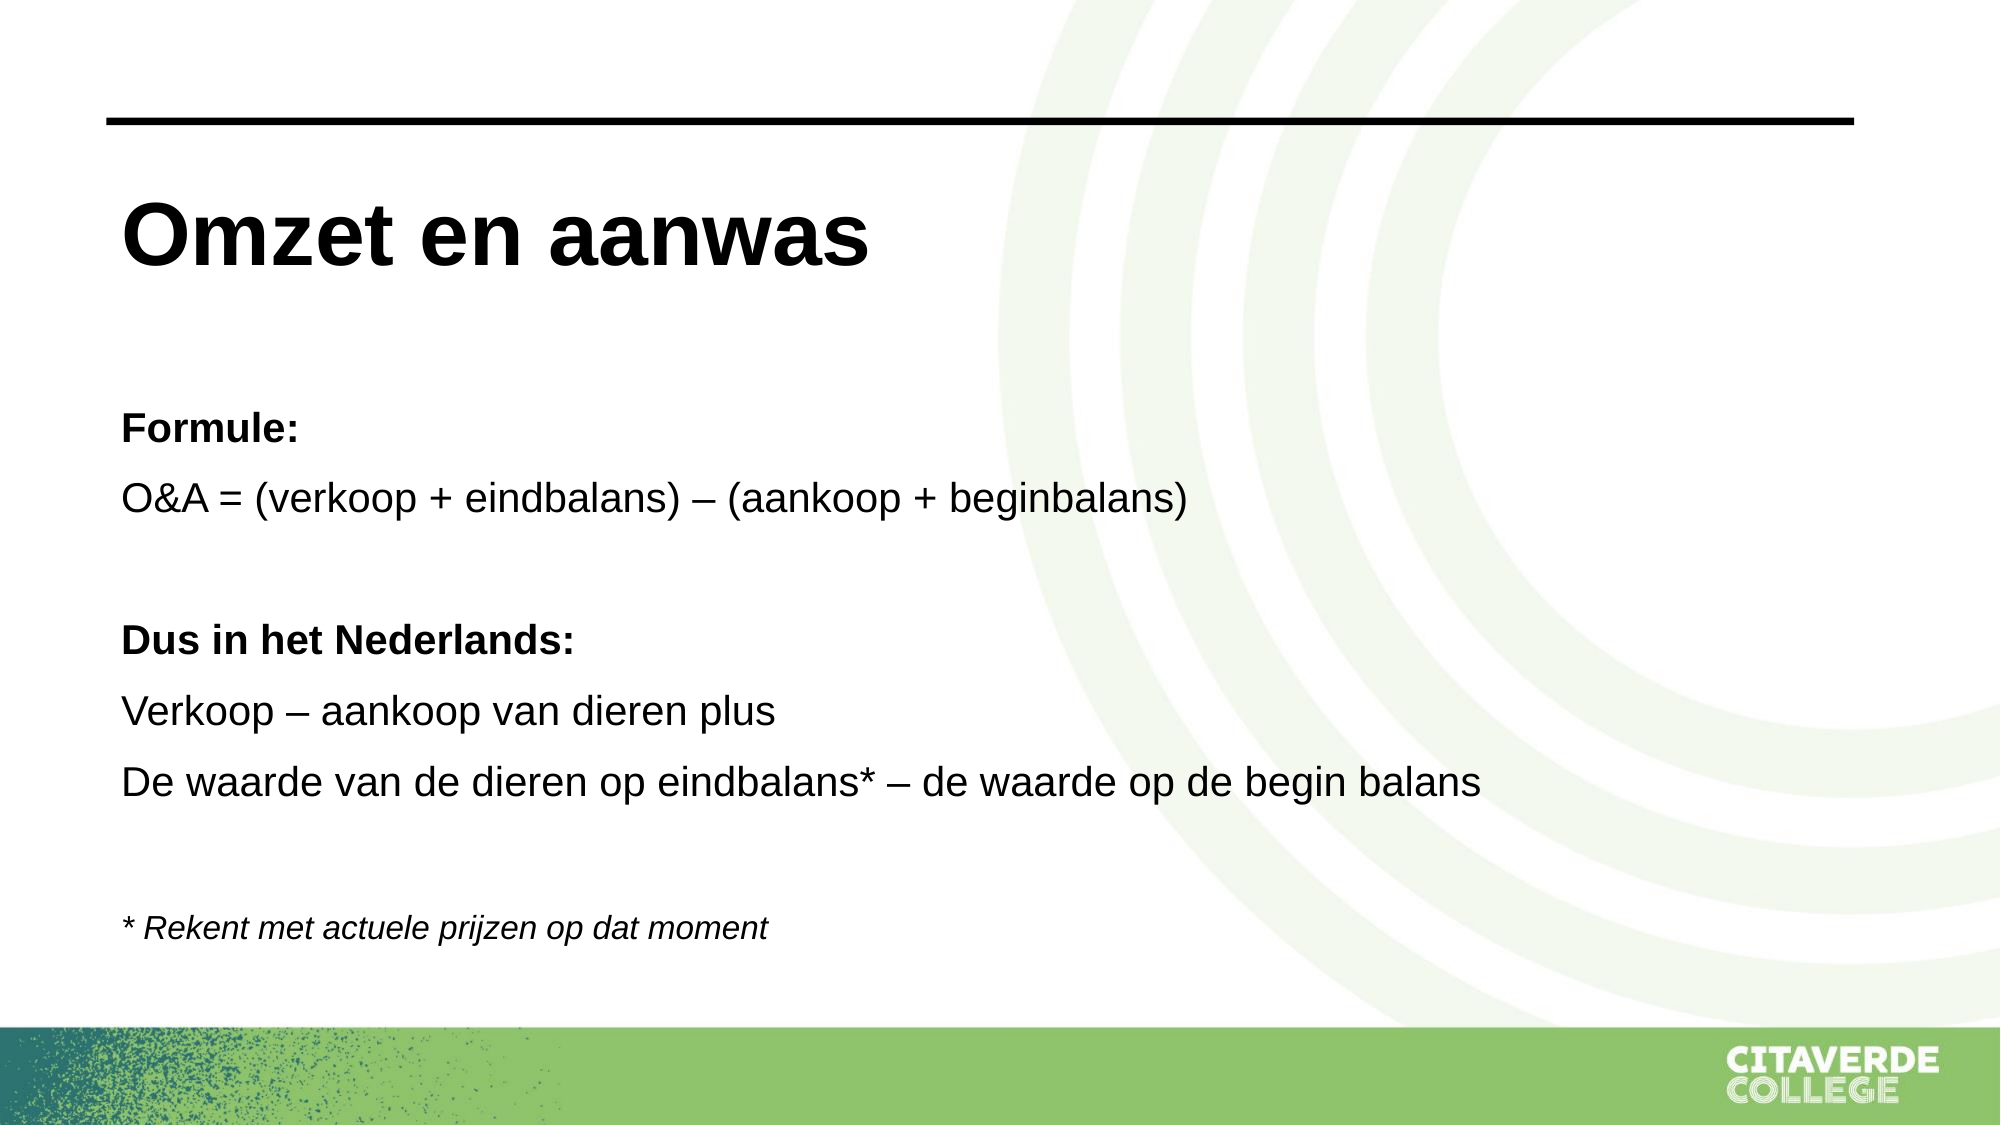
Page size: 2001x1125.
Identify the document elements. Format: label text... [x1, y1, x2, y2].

picture [0, 0, 2001, 1125]
list Formule: O&A = (verkoop + eindbalans) – (aankoop + beginbalans) Dus in het Nederlands: Verkoop – aankoop van dieren plus De waarde van de dieren op eindbalans* – de waarde op de begin balans * Rekent met actuele prijzen op dat moment [106, 392, 1855, 965]
title Omzet en aanwas [106, 117, 1855, 366]
